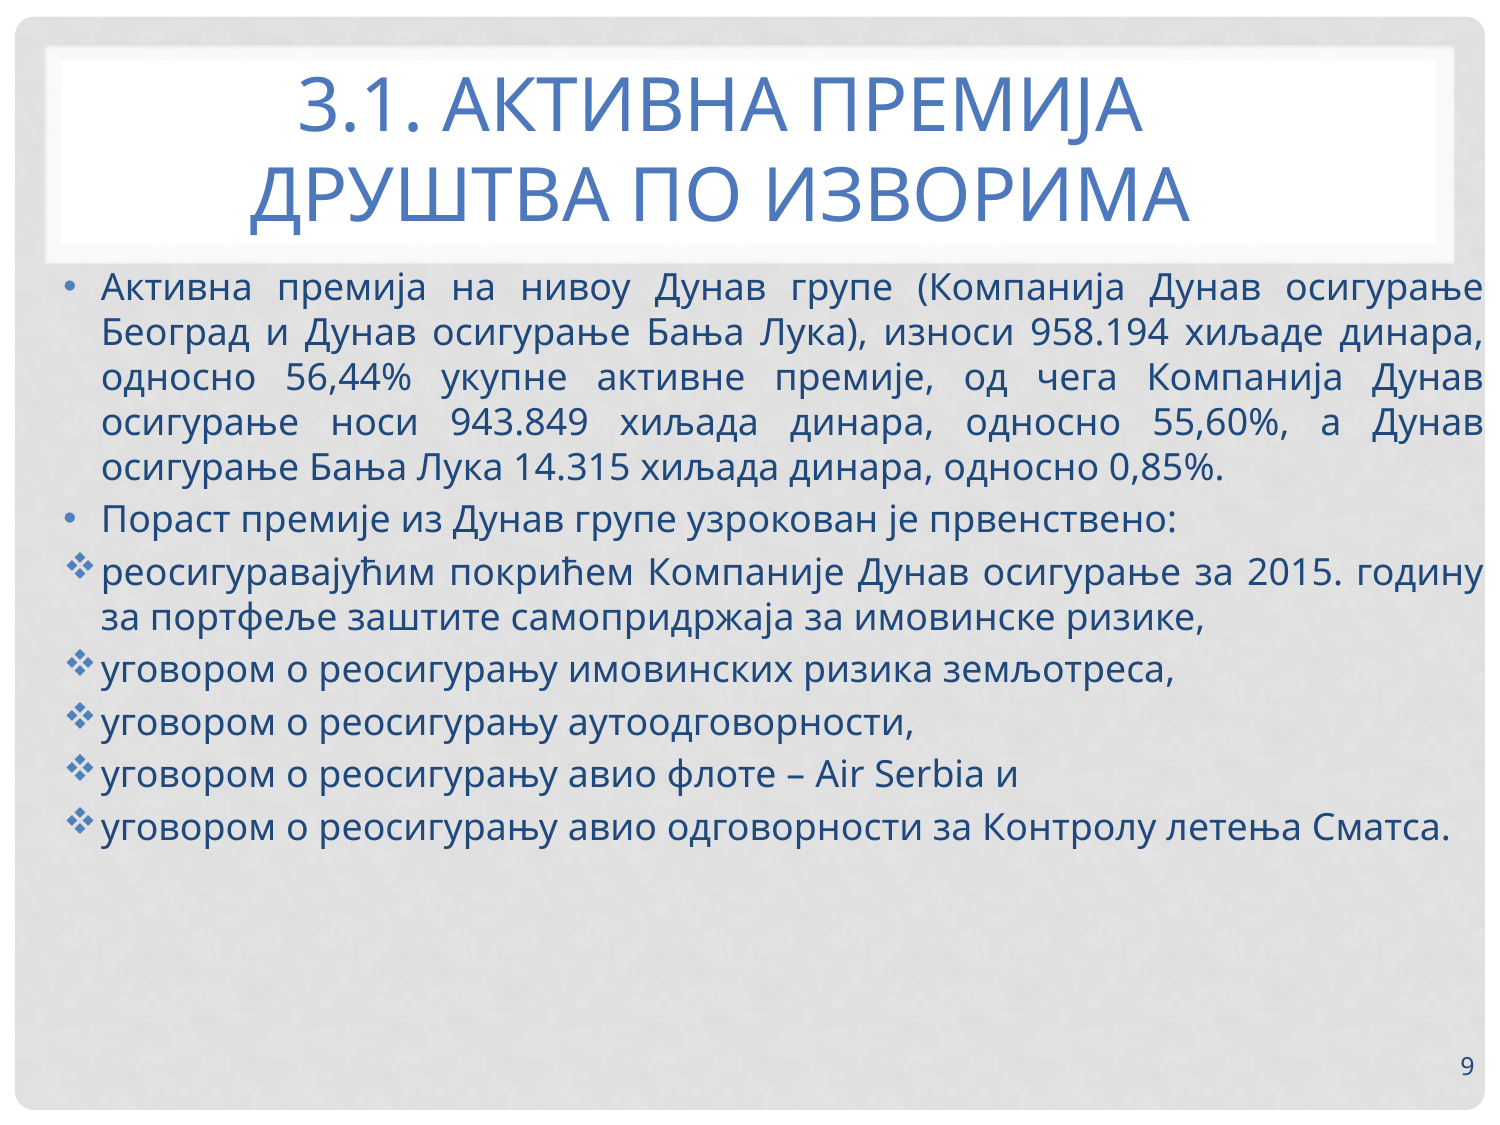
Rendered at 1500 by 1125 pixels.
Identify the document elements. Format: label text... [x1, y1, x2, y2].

title 3.1. Активна премија Друштва по изворима [100, 42, 1341, 250]
list Активна премија на нивоу Дунав групе (Компанија Дунав осигурање Београд и Дунав осигурање Бања Лука), износи 958.194 хиљаде динара, односно 56,44% укупне активне премије, од чега Компанија Дунав осигурање носи 943.849 хиљада динара, односно 55,60%, а Дунав осигурање Бања Лука 14.315 хиљада динара, односно 0,85%. Пораст премије из Дунав групе узрокован је првенствено: реосигуравајућим покрићем Компаније Дунав осигурање за 2015. годину за портфеље заштите самопридржаја за имовинске ризике, уговором о реосигурању имовинских ризика земљотреса, уговором о реосигурању аутоодговорности, уговором о реосигурању авио флоте – Air Serbia и уговором о реосигурању авио одговорности за Контролу летења Сматса. [29, 255, 1500, 1083]
slide_number 9 [1399, 1035, 1490, 1100]
